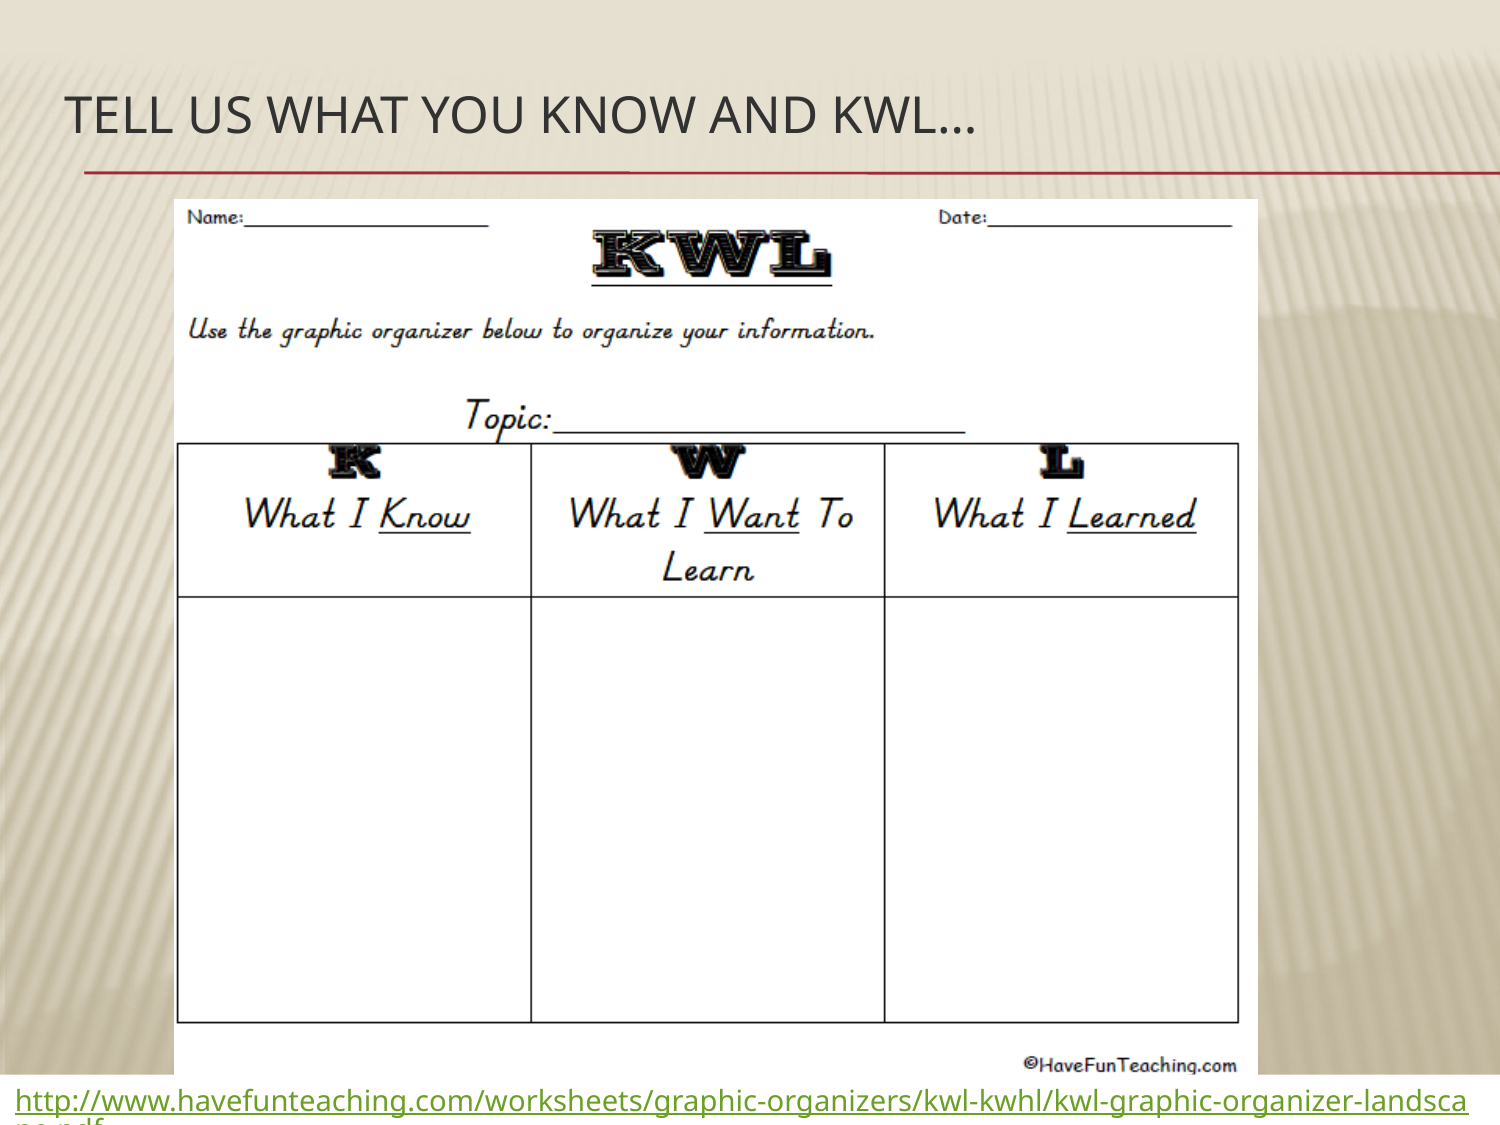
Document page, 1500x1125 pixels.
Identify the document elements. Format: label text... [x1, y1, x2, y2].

picture [174, 199, 1259, 1080]
text_box http://www.havefunteaching.com/worksheets/graphic-organizers/kwl-kwhl/kwl-graphic-organizer-landscape.pdf [0, 1074, 1500, 1125]
title Tell us what you know and KWL… [50, 75, 1475, 213]
